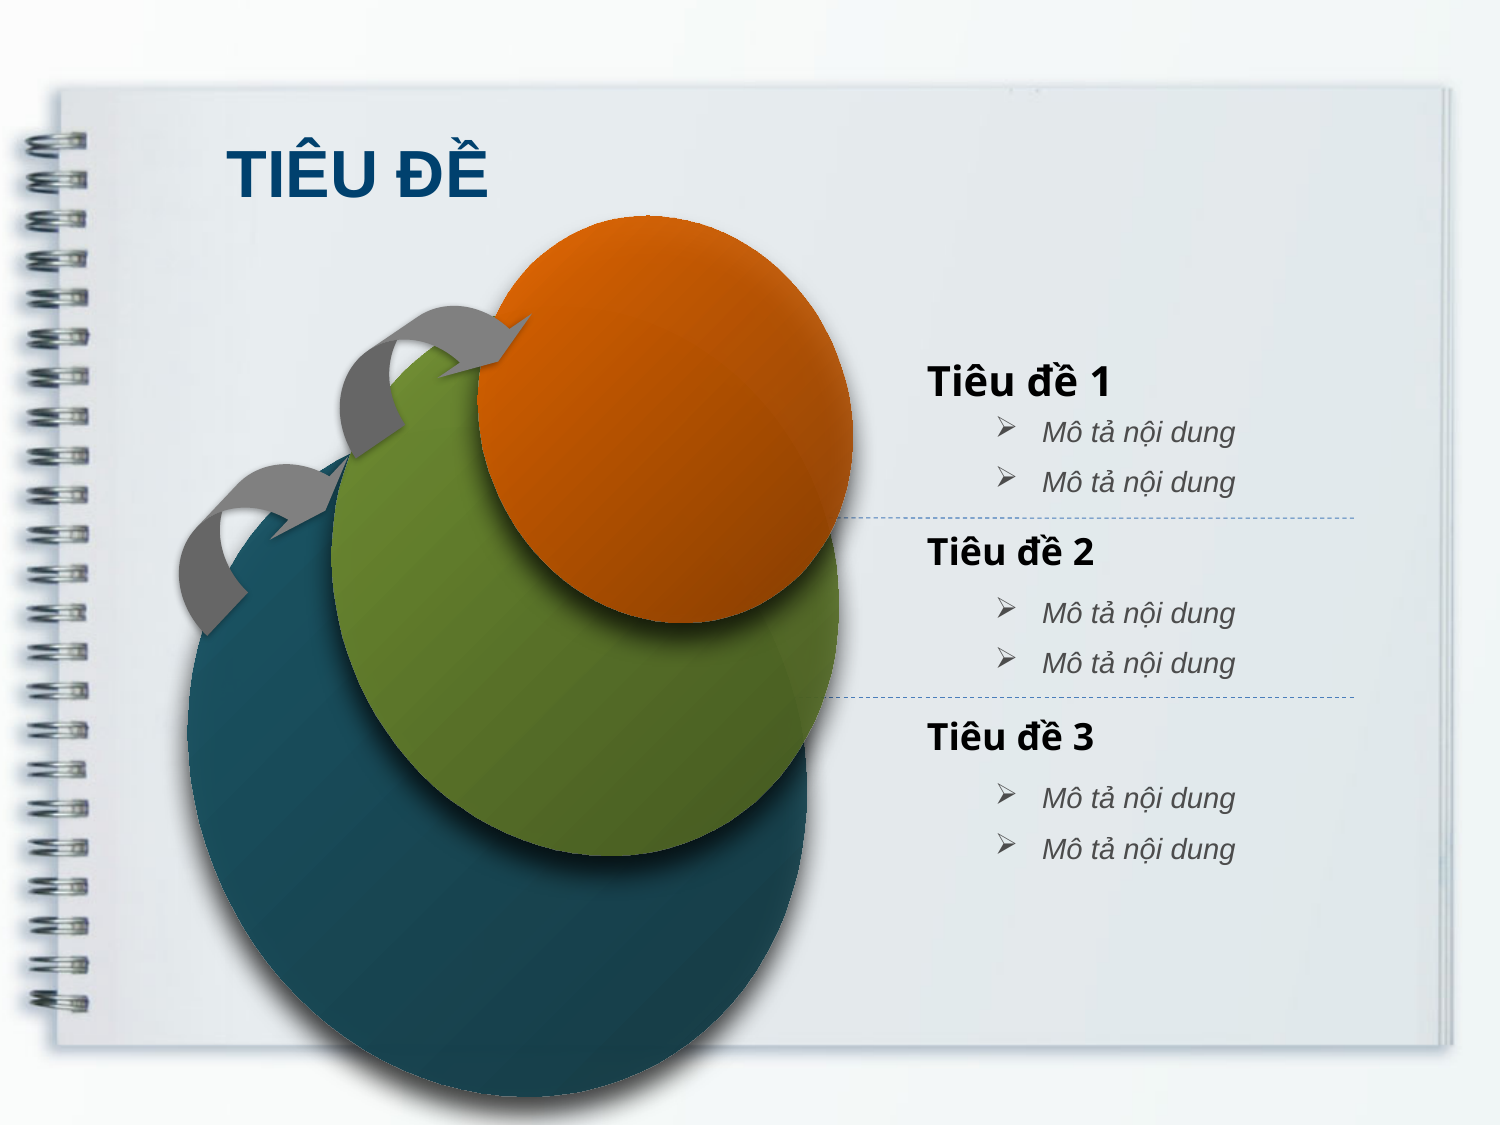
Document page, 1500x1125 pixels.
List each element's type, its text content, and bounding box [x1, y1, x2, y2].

text_box Mô tả nội dung [980, 637, 1251, 687]
text_box Tiêu đề 2 [912, 520, 1388, 581]
text_box Mô tả nội dung [980, 405, 1251, 456]
text_box [187, 519, 807, 1097]
text_box Tiêu đề 1 [912, 346, 1388, 412]
text_box [477, 215, 853, 623]
text_box Mô tả nội dung [980, 586, 1251, 637]
text_box Mô tả nội dung [980, 772, 1251, 822]
text_box Mô tả nội dung [980, 456, 1251, 506]
text_box [321, 462, 332, 470]
text_box [339, 305, 533, 459]
text_box [331, 352, 839, 856]
text_box Tiêu đề 3 [912, 705, 1388, 766]
picture [0, 0, 1500, 1125]
text_box Mô tả nội dung [980, 822, 1251, 873]
text_box [178, 457, 348, 636]
text_box TIÊU ĐỀ [211, 123, 505, 219]
